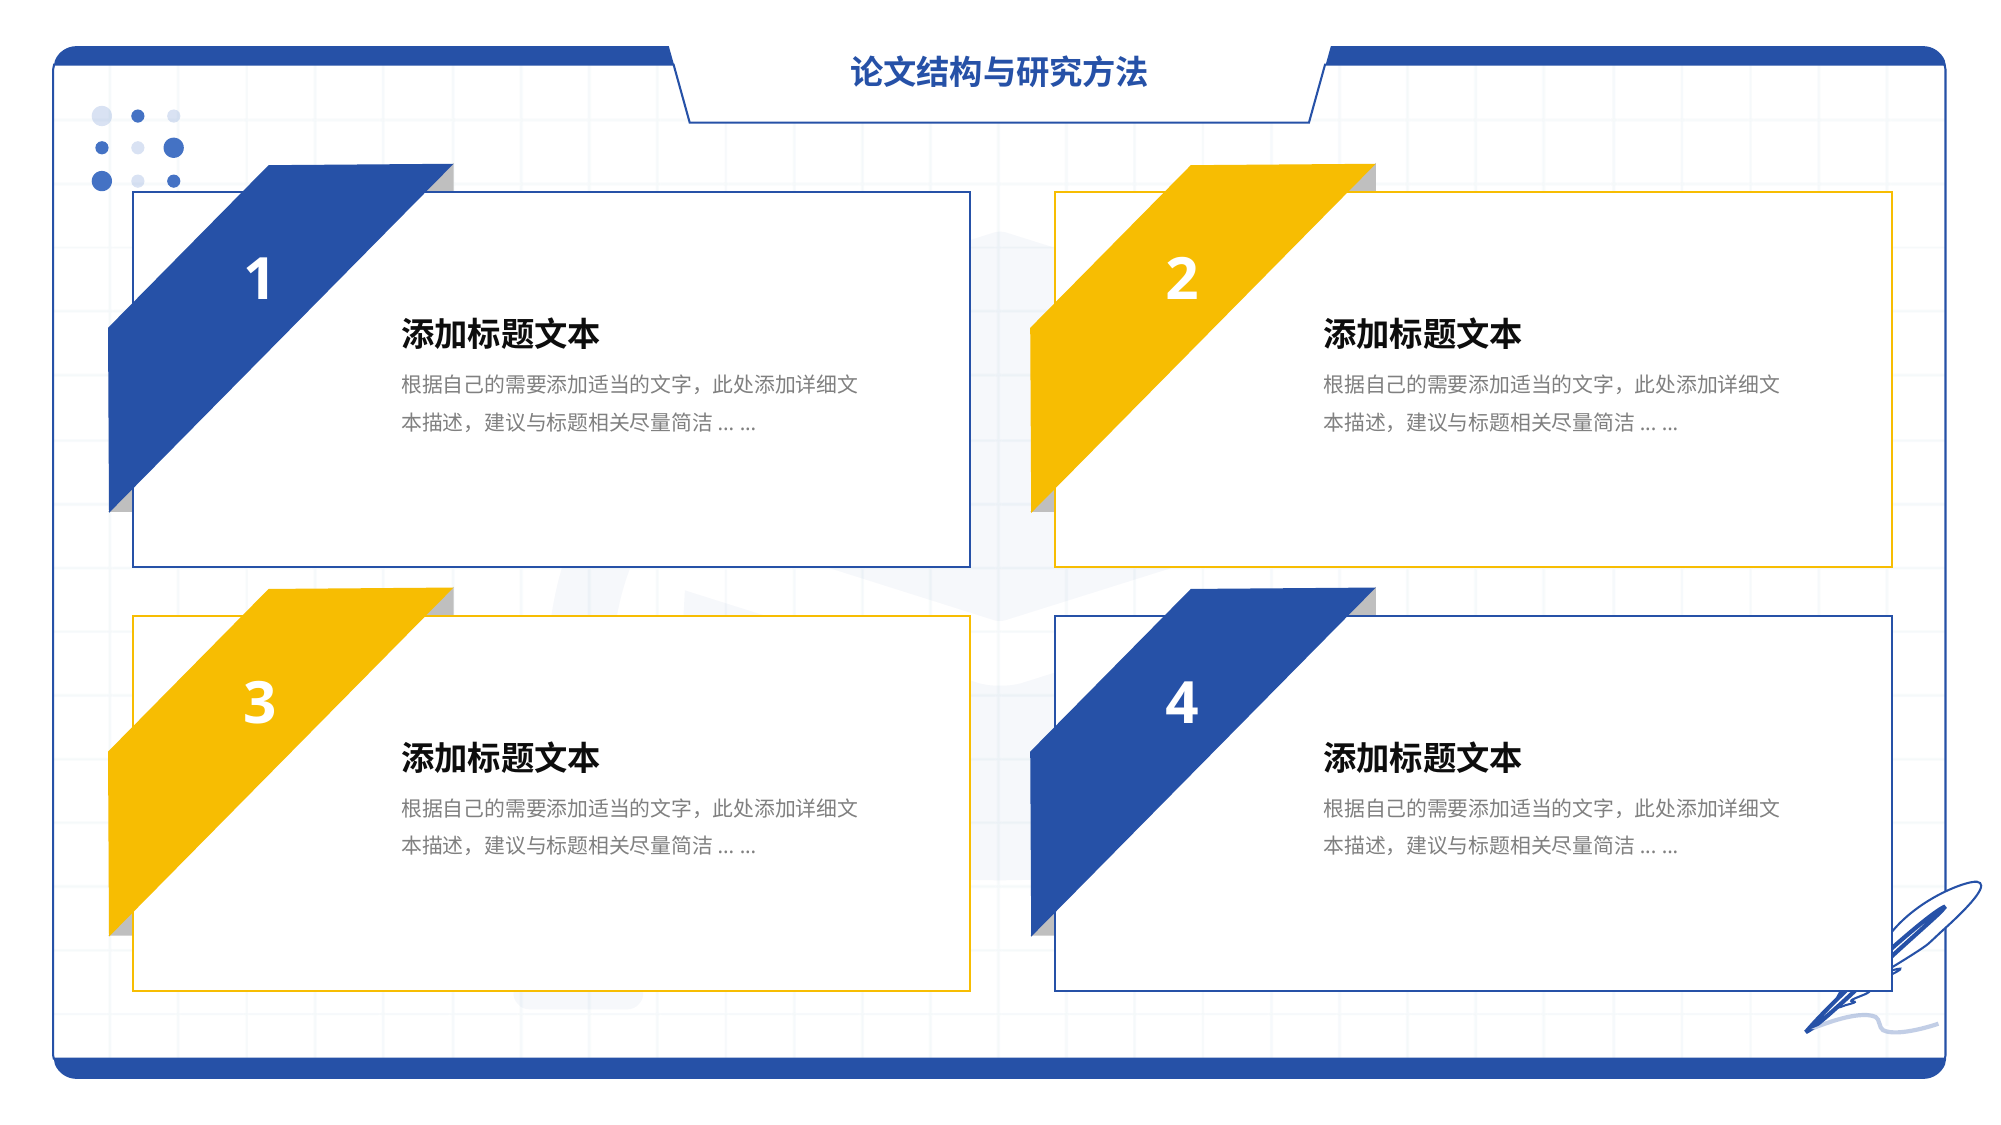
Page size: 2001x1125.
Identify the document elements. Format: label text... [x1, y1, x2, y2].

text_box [1030, 470, 1892, 991]
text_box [108, 46, 970, 470]
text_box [108, 470, 970, 991]
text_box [1030, 46, 1892, 470]
text_box 论文结构与研究方法 [835, 44, 1165, 99]
picture [1892, 66, 1944, 927]
picture [55, 66, 1944, 1057]
